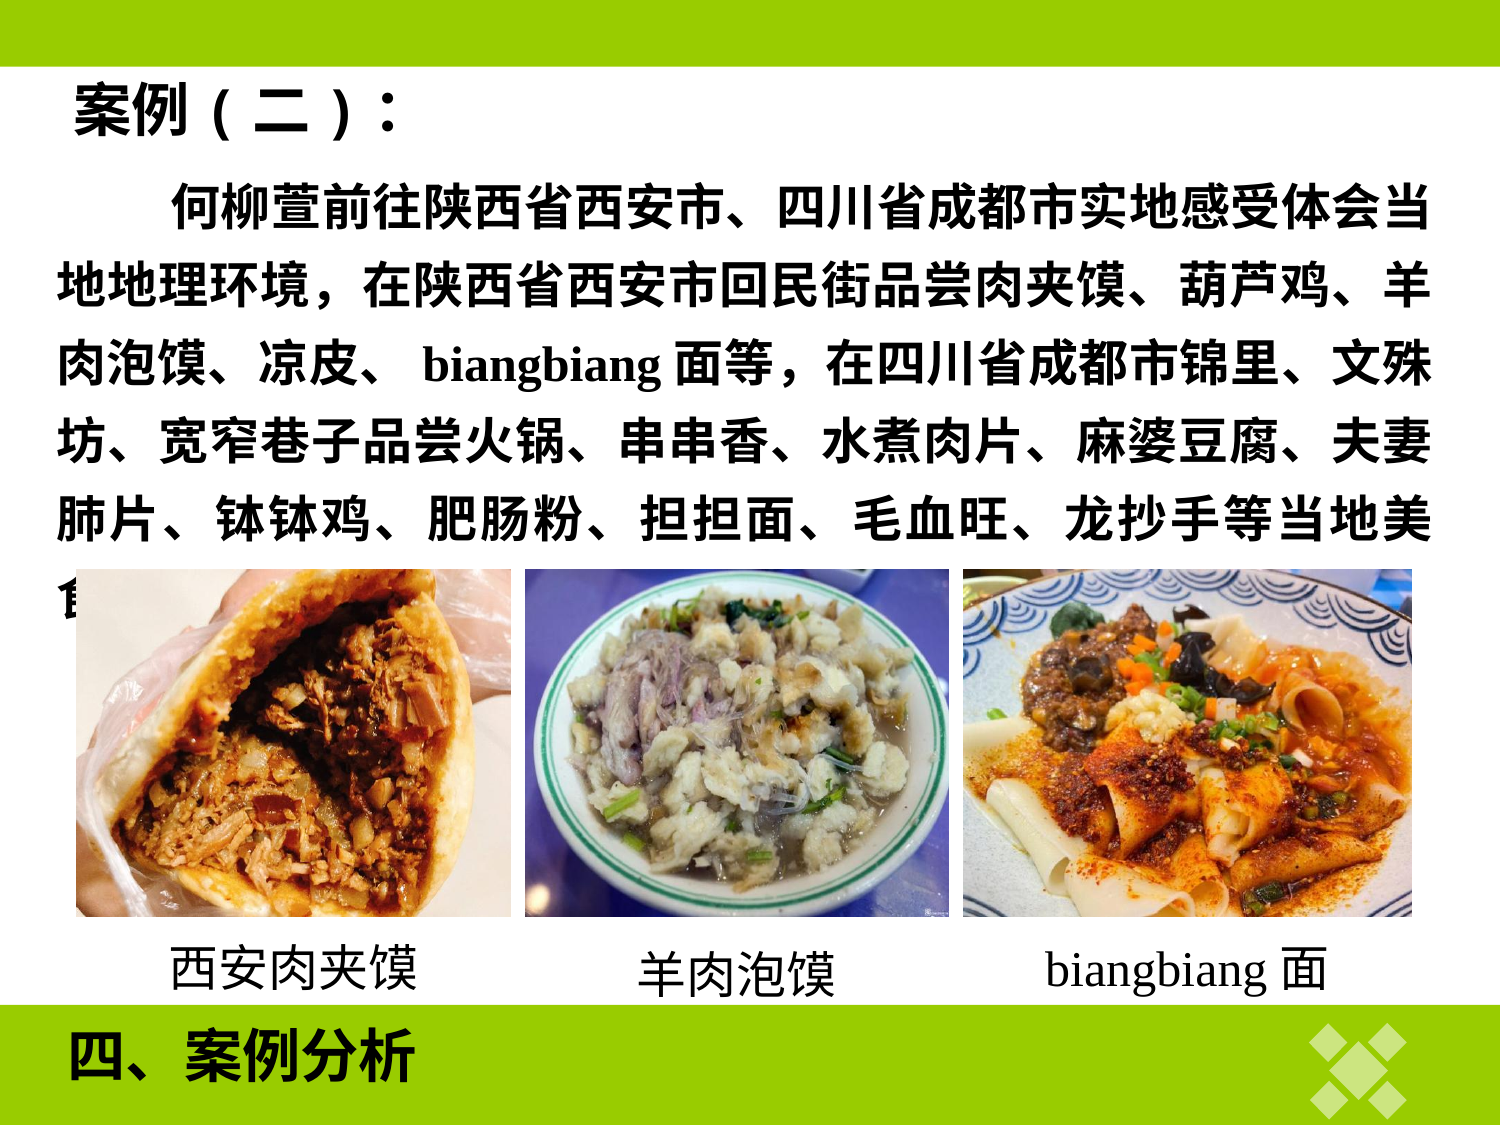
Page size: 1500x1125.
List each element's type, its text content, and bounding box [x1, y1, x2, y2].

text_box 羊肉泡馍 [525, 936, 949, 1011]
text_box 何柳萱前往陕西省西安市、四川省成都市实地感受体会当地地理环境，在陕西省西安市回民街品尝肉夹馍、葫芦鸡、羊肉泡馍、凉皮、biangbiang面等，在四川省成都市锦里、文殊坊、宽窄巷子品尝火锅、串串香、水煮肉片、麻婆豆腐、夫妻肺片、钵钵鸡、肥肠粉、担担面、毛血旺、龙抄手等当地美食。 [41, 150, 1447, 633]
picture [525, 569, 949, 918]
text_box 案例(二)： [0, 80, 451, 151]
text_box 西安肉夹馍 [76, 928, 511, 1004]
picture [963, 569, 1412, 918]
picture [76, 569, 511, 918]
text_box 四、案例分析 [53, 1011, 1258, 1097]
text_box biangbiang面 [963, 928, 1412, 1004]
